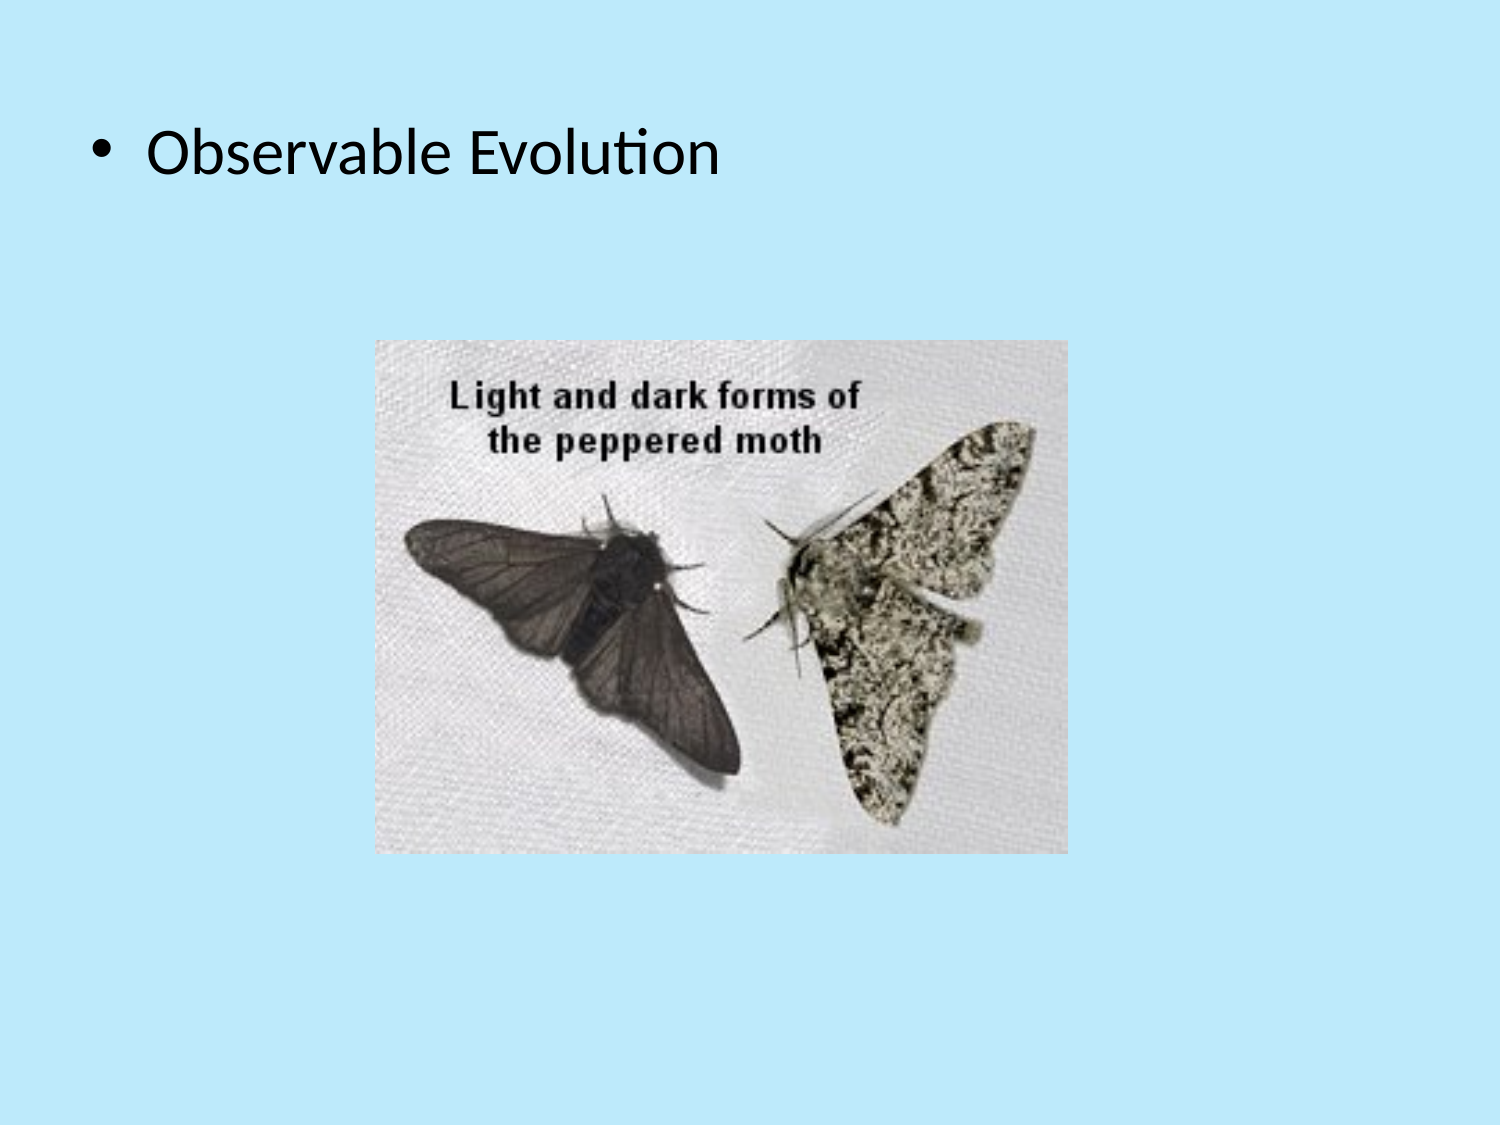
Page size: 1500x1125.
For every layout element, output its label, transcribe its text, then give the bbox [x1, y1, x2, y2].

list Observable Evolution [75, 99, 1425, 1005]
picture [374, 340, 1068, 854]
